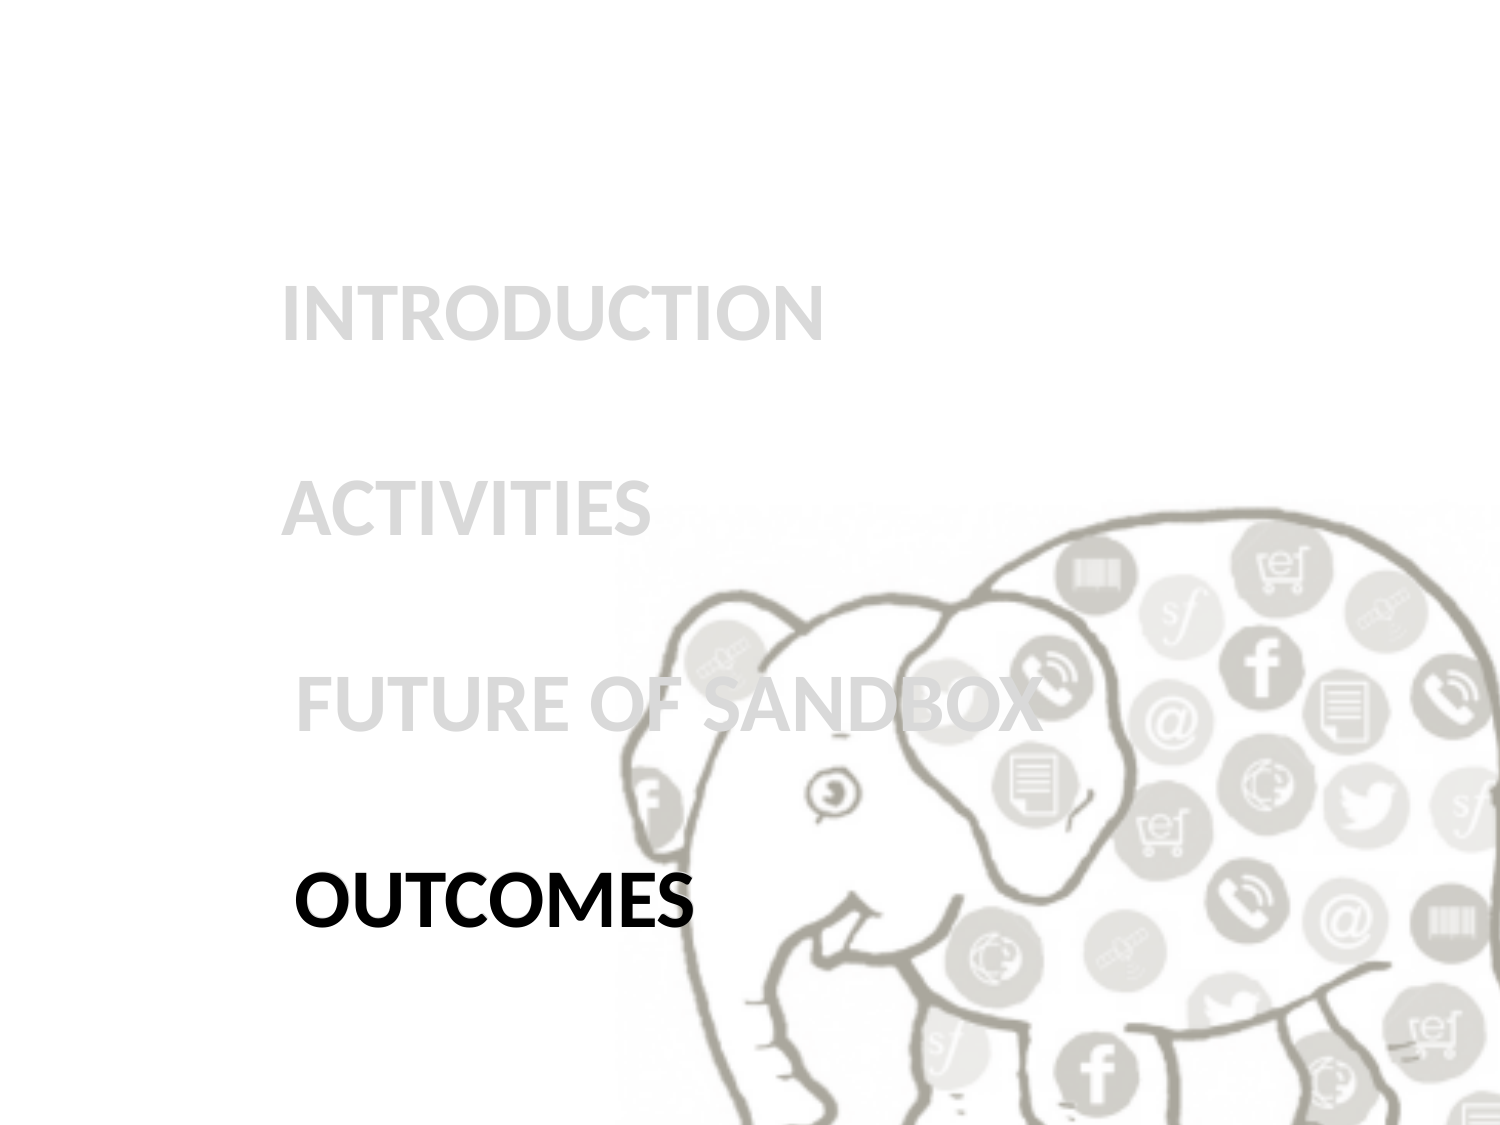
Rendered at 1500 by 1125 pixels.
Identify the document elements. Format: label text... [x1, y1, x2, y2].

text_box OUTCOMES [279, 825, 1043, 959]
